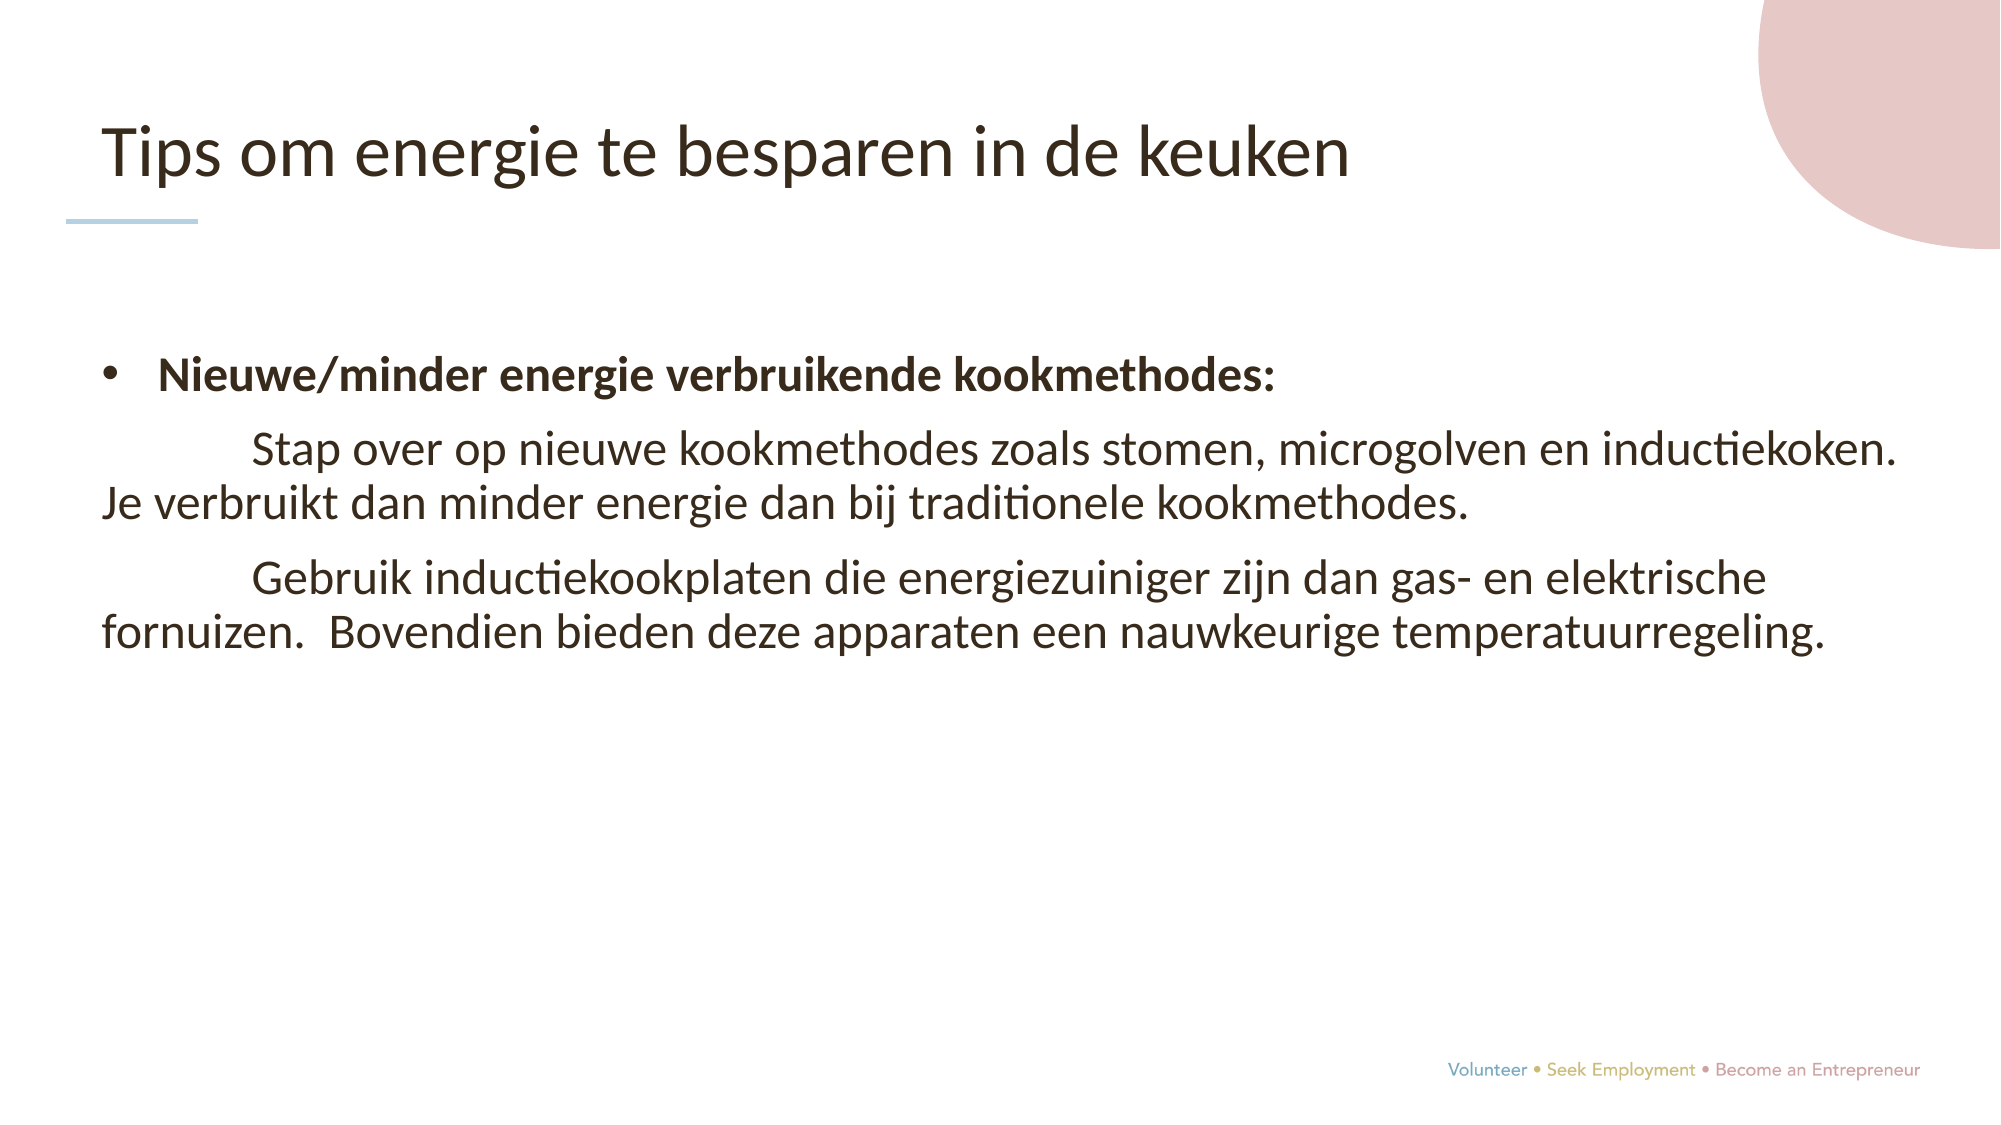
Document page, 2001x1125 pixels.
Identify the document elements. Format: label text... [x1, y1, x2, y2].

list Tips om energie te besparen in de keuken [86, 105, 1827, 201]
text_box [66, 219, 198, 224]
list Nieuwe/minder energie verbruikende kookmethodes: Stap over op nieuwe kookmethodes zoals stomen, microgolven en inductiekoken. Je verbruikt dan minder energie dan bij traditionele kookmethodes. Gebruik inductiekookplaten die energiezuiniger zijn dan gas- en elektrische fornuizen. Bovendien bieden deze apparaten een nauwkeurige temperatuurregeling. [86, 259, 1928, 973]
picture [1418, 1046, 1971, 1103]
text_box [1758, 0, 2000, 250]
